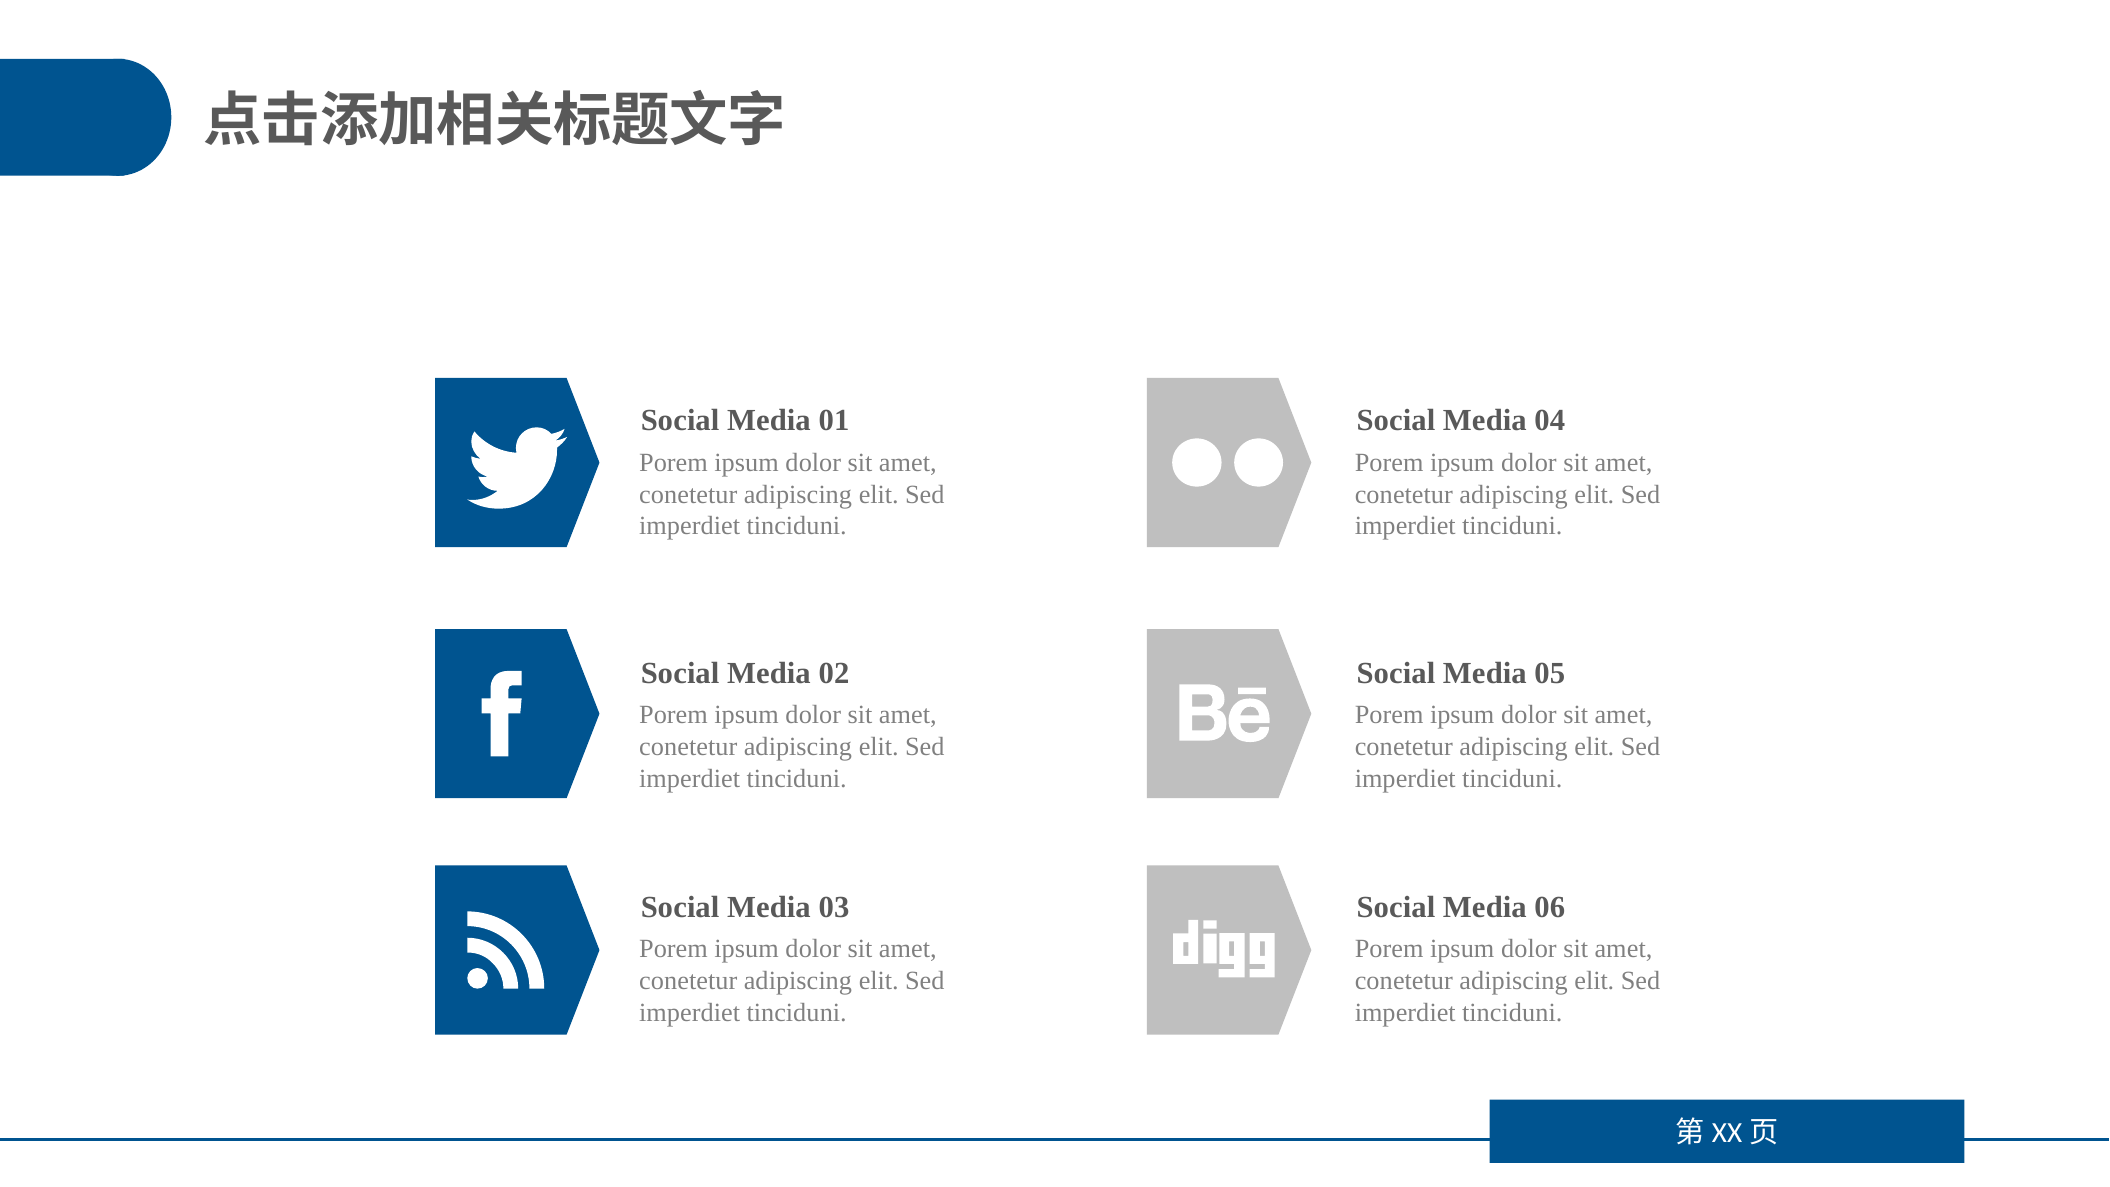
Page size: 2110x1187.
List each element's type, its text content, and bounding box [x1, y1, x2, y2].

slide_number 第XX页 [1489, 1140, 1965, 1163]
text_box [1146, 865, 1312, 1035]
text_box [1146, 629, 1312, 799]
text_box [625, 872, 974, 1028]
text_box 点击添加相关标题文字 [188, 74, 838, 160]
slide_number 第XX页 [1489, 1099, 1965, 1139]
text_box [625, 386, 974, 542]
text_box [1146, 377, 1312, 548]
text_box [435, 377, 600, 548]
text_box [435, 865, 600, 1035]
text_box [1340, 386, 1690, 542]
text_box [0, 58, 172, 176]
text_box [625, 638, 974, 794]
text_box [435, 629, 600, 799]
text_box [1340, 638, 1690, 794]
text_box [1340, 872, 1690, 1028]
